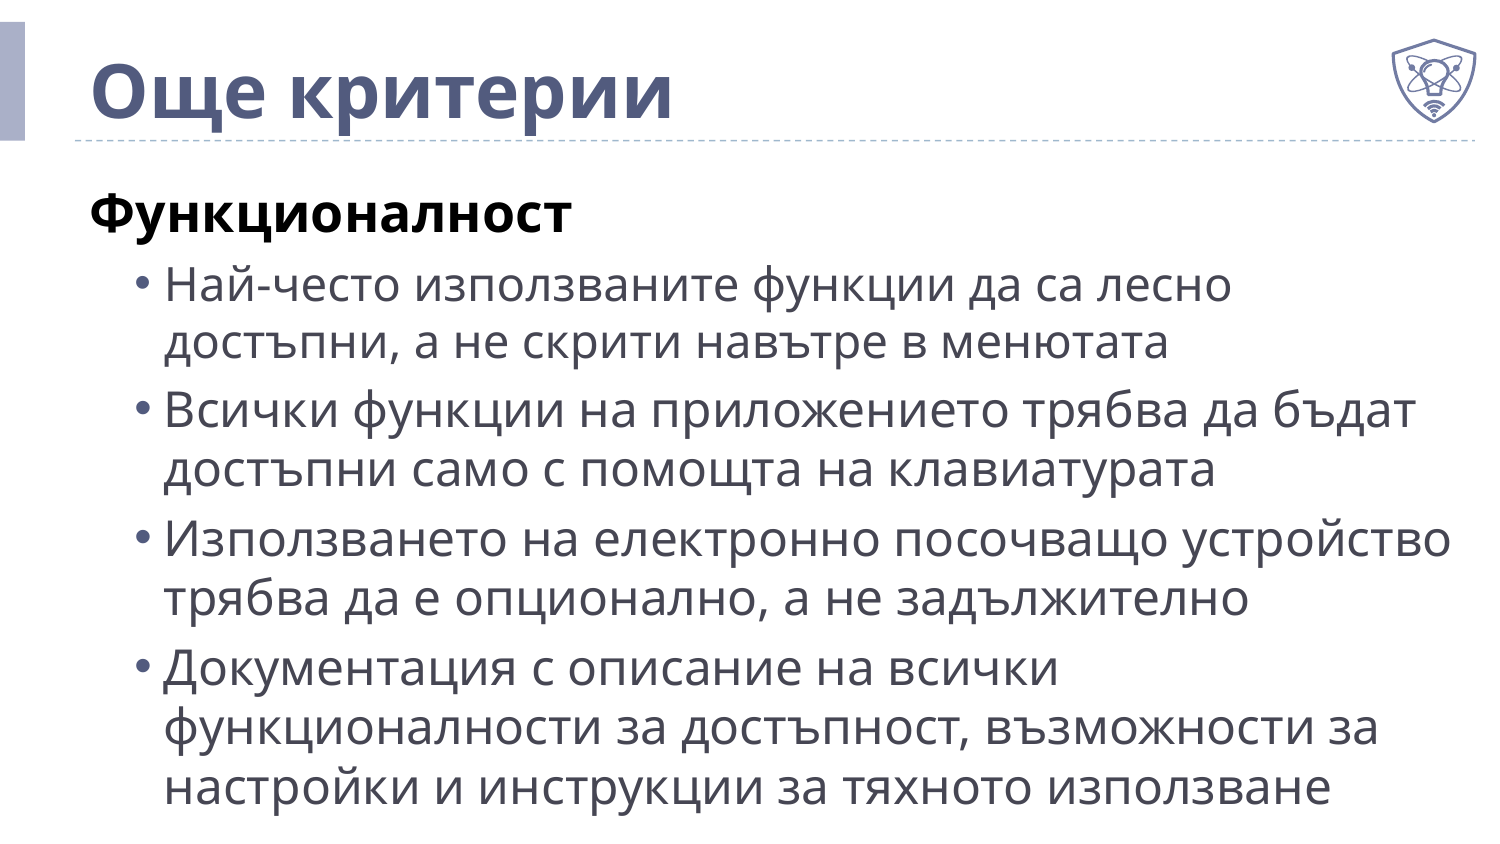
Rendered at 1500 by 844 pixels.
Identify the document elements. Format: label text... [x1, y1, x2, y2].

list Функционалност Най-често използваните функции да са лесно достъпни, а не скрити навътре в менютата Всички функции на приложението трябва да бъдат достъпни само с помощта на клавиатурата Използването на електронно посочващо устройство трябва да е опционално, а не задължително Документация с описание на всички функционалности за достъпност, възможности за настройки и инструкции за тяхното използване [75, 171, 1475, 835]
title Още критерии [75, 18, 1475, 141]
